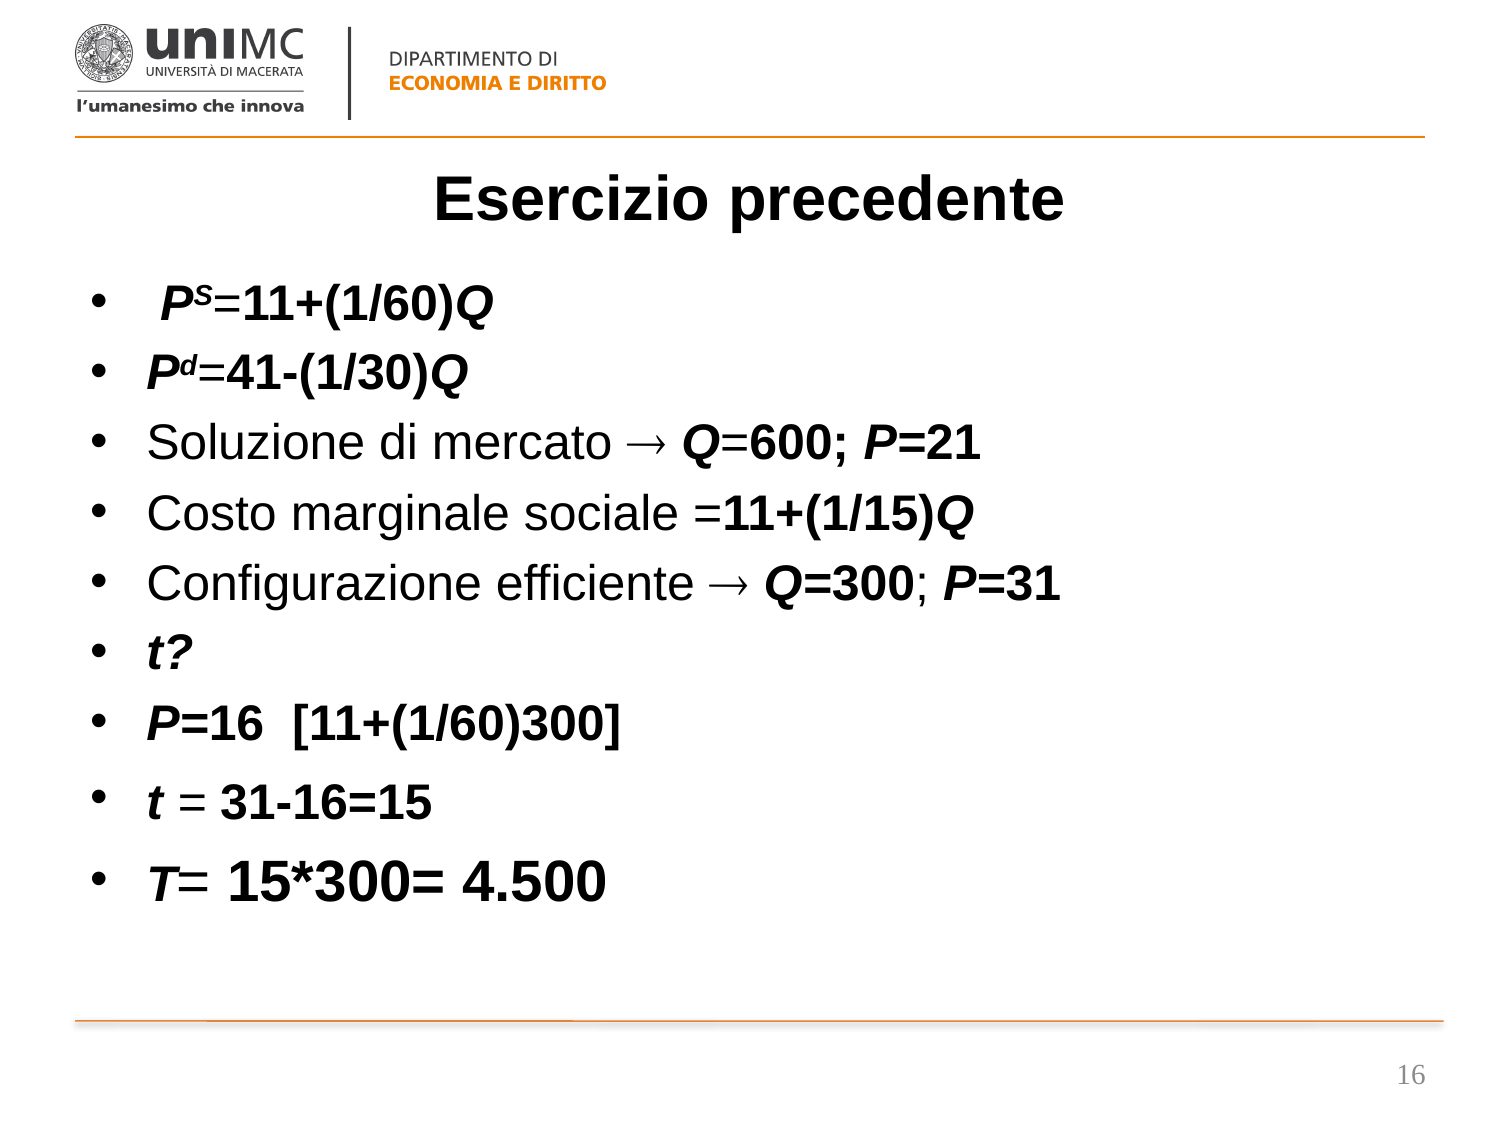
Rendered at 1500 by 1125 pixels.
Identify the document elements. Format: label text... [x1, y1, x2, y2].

title Esercizio precedente [75, 149, 1425, 241]
picture [75, 24, 1425, 138]
list PS=11+(1/60)Q Pd=41-(1/30)Q Soluzione di mercato  Q=600; P=21 Costo marginale sociale =11+(1/15)Q Configurazione efficiente  Q=300; P=31 t? P=16 [11+(1/60)300] t = 31-16=15 T= 15*300= 4.500 [75, 262, 1425, 1005]
slide_number 16 [1091, 1042, 1442, 1103]
